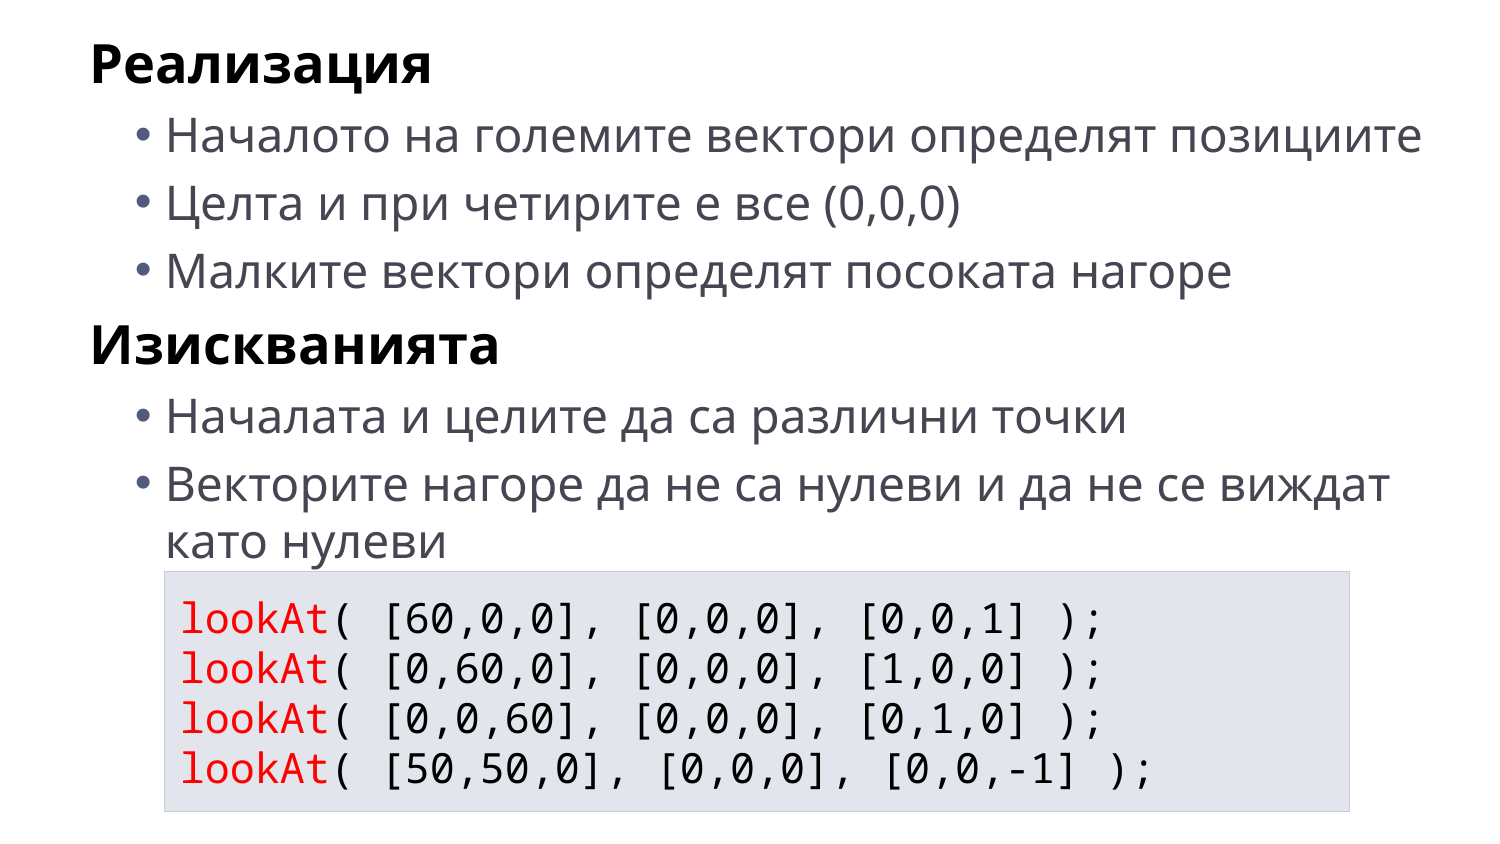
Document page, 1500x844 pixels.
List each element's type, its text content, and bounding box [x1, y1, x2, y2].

text_box lookAt( [60,0,0], [0,0,0], [0,0,1] ); lookAt( [0,60,0], [0,0,0], [1,0,0] ); lookAt( [0,0,60], [0,0,0], [0,1,0] ); lookAt( [50,50,0], [0,0,0], [0,0,-1] ); [164, 571, 1350, 812]
list Реализация Началото на големите вектори определят позициите Целта и при четирите е все (0,0,0) Малките вектори определят посоката нагоре Изискванията Началата и целите да са различни точки Векторите нагоре да не са нулеви и да не се виждат като нулеви [75, 21, 1475, 835]
